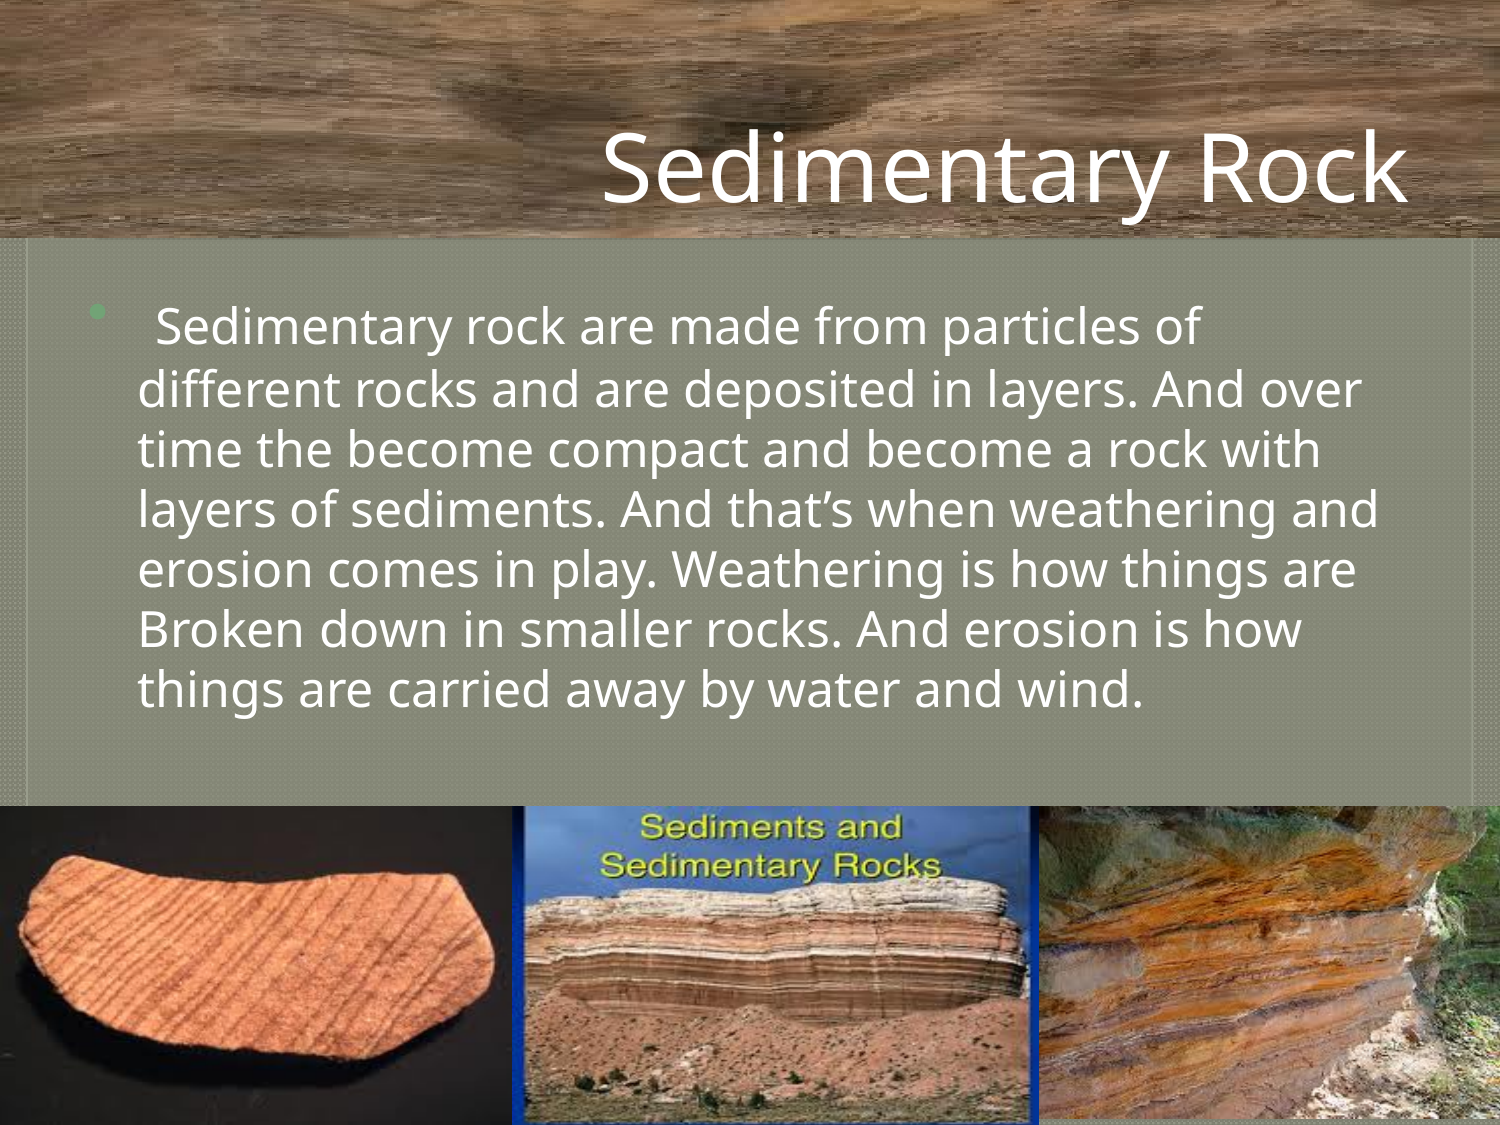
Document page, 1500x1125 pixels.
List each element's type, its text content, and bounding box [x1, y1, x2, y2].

picture [0, 805, 1500, 1125]
picture [0, 0, 1500, 238]
list Sedimentary rock are made from particles of different rocks and are deposited in layers. And over time the become compact and become a rock with layers of sediments. And that’s when weathering and erosion comes in play. Weathering is how things are Broken down in smaller rocks. And erosion is how things are carried away by water and wind. [75, 270, 1425, 806]
